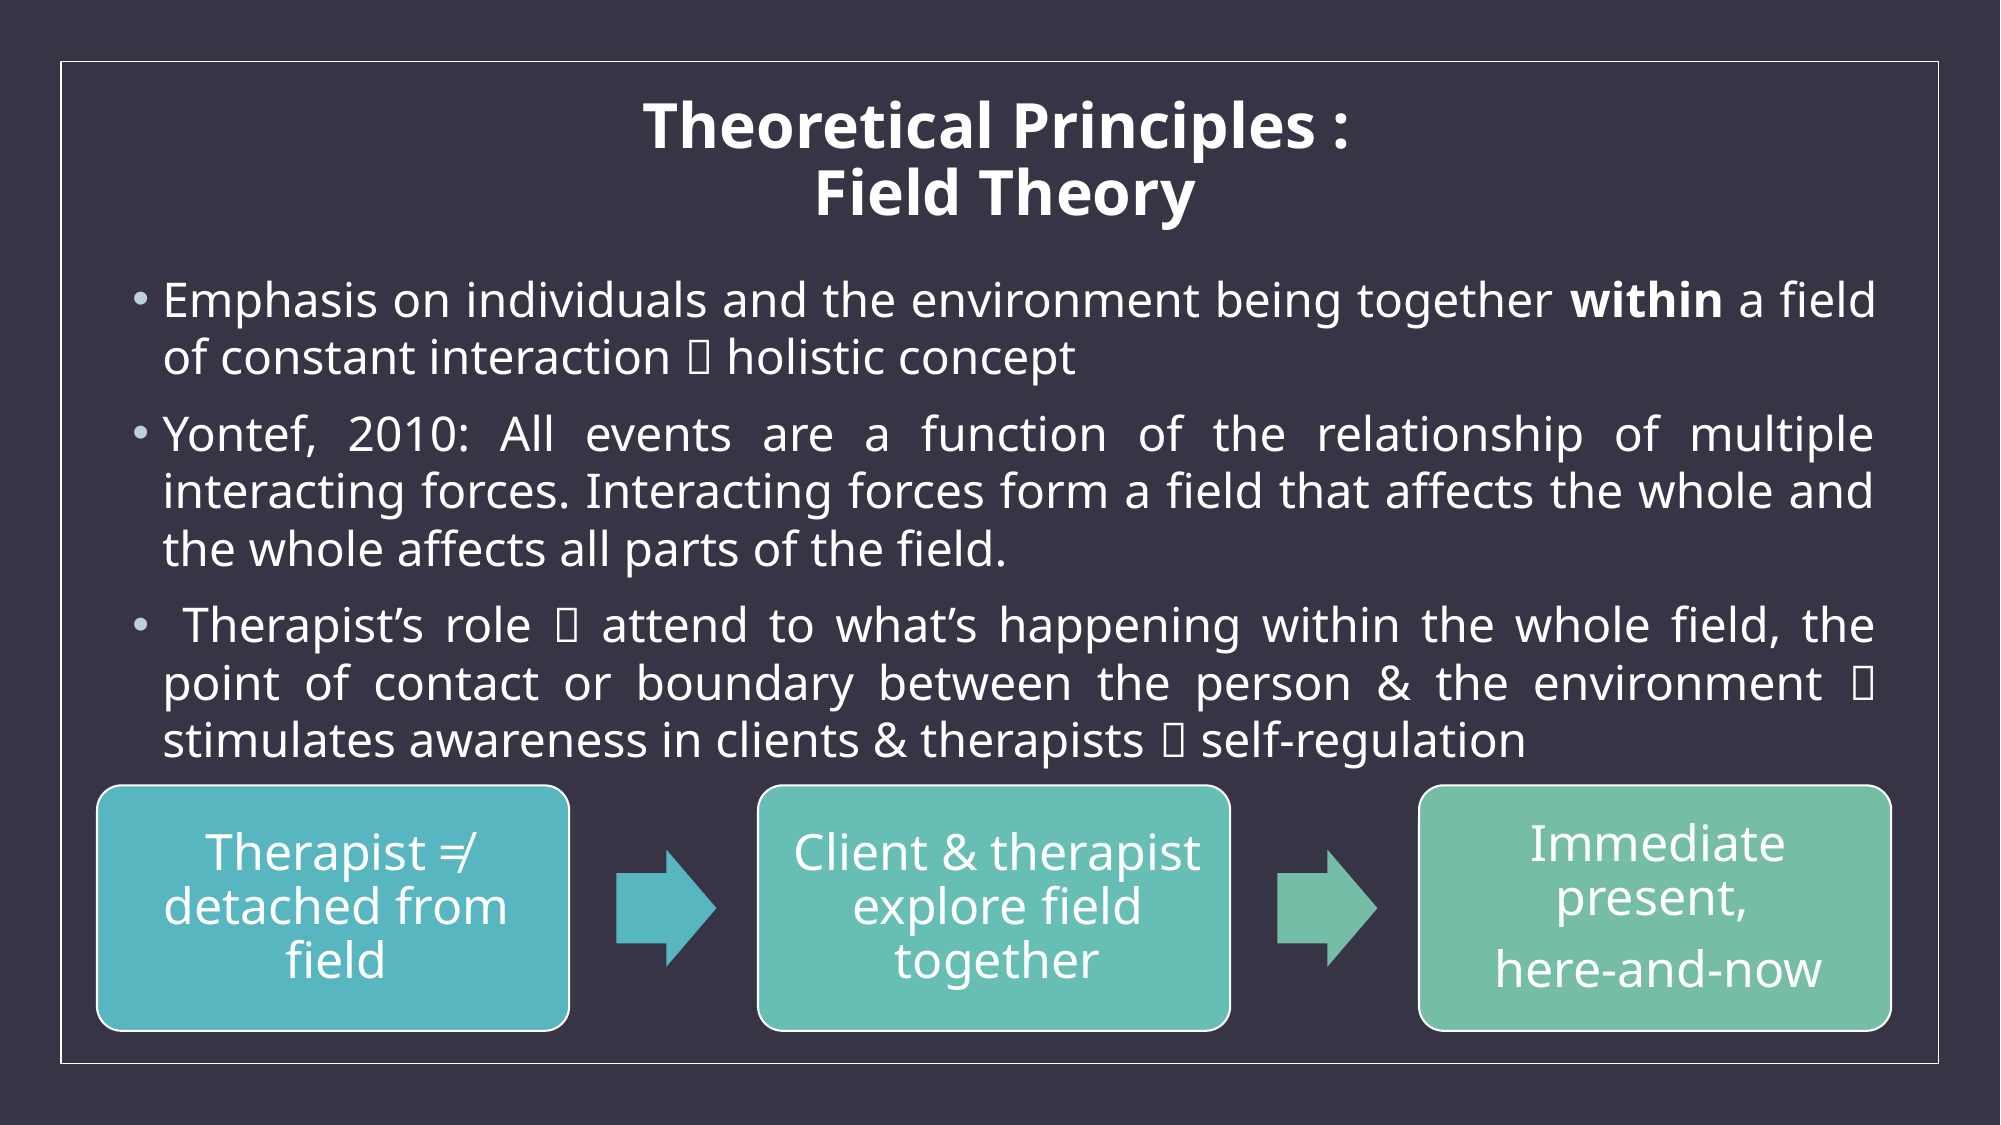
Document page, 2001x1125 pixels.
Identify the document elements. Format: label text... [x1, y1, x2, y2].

title Theoretical Principles : Field Theory [180, 86, 1830, 238]
list Emphasis on individuals and the environment being together within a field of constant interaction  holistic concept Yontef, 2010: All events are a function of the relationship of multiple interacting forces. Interacting forces form a field that affects the whole and the whole affects all parts of the field. Therapist’s role  attend to what’s happening within the whole field, the point of contact or boundary between the person & the environment  stimulates awareness in clients & therapists  self-regulation [117, 261, 1893, 782]
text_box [95, 785, 1893, 1031]
